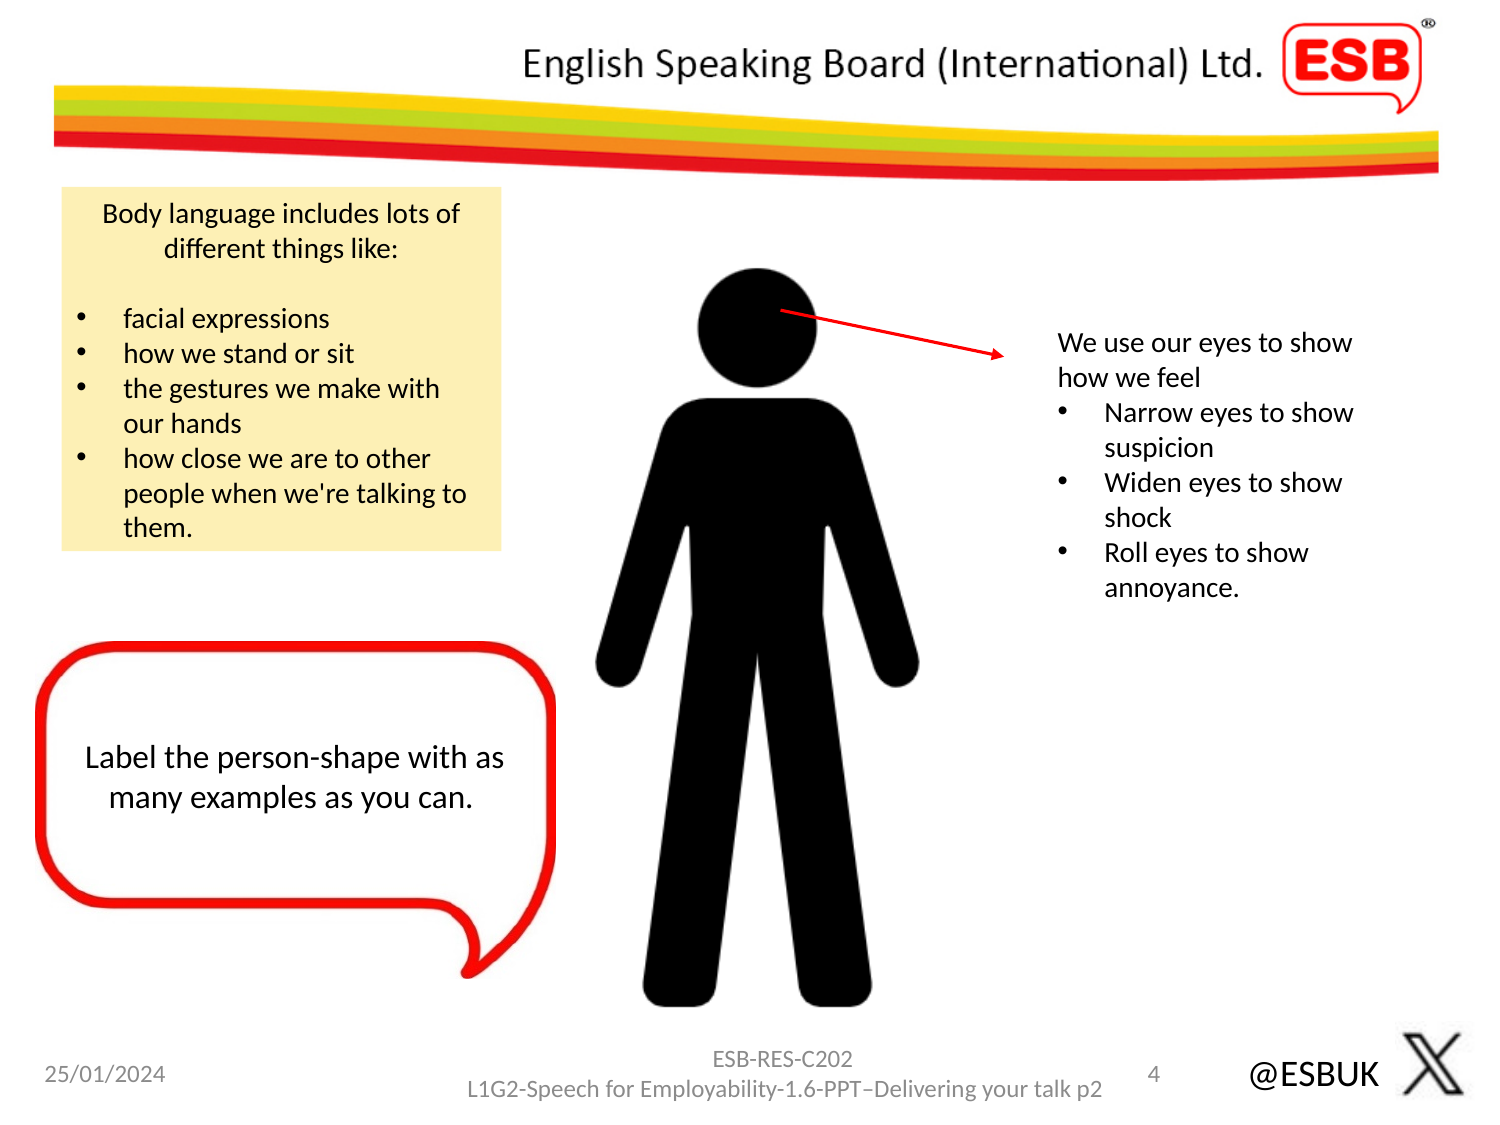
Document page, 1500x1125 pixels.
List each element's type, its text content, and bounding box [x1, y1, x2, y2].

picture [1395, 1021, 1476, 1108]
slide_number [29, 1042, 367, 1103]
footer ESB-RES-C202 L1G2-Speech for Employability-1.6-PPT–Delivering your talk p2 [451, 1042, 930, 1103]
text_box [780, 310, 1005, 357]
picture [572, 245, 948, 1037]
text_box We use our eyes to show how we feel Narrow eyes to show suspicion Widen eyes to show shock Roll eyes to show annoyance. [1042, 315, 1418, 611]
picture [0, 0, 1500, 189]
slide_number 4 [930, 1042, 1176, 1103]
text_box Body language includes lots of different things like: facial expressions how we stand or sit the gestures we make with our hands how close we are to other people when we're talking to them. [61, 186, 502, 552]
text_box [35, 641, 556, 979]
